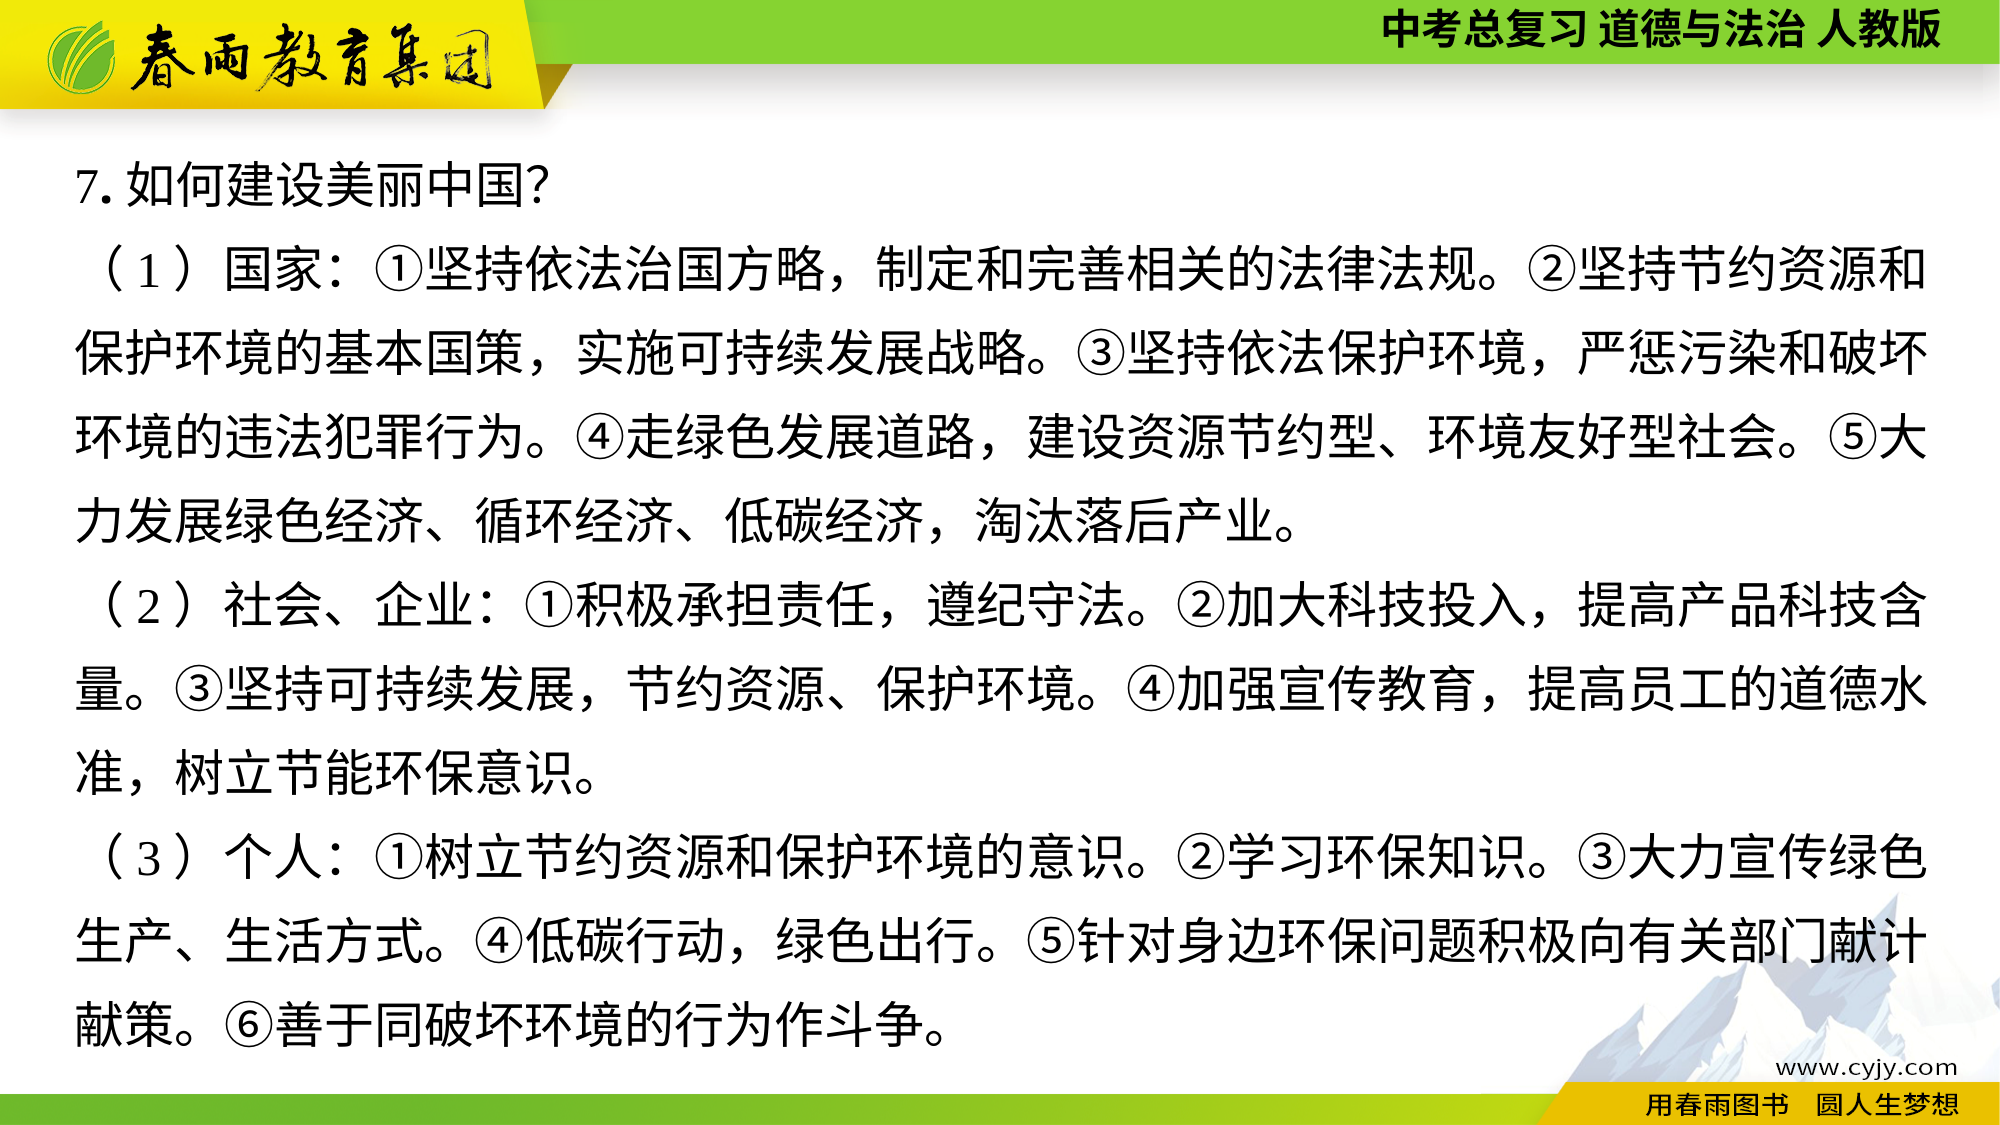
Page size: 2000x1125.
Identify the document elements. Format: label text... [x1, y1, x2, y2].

list 7.如何建设美丽中国？ （1）国家：①坚持依法治国方略，制定和完善相关的法律法规。②坚持节约资源和保护环境的基本国策，实施可持续发展战略。③坚持依法保护环境，严惩污染和破坏环境的违法犯罪行为。④走绿色发展道路，建设资源节约型、环境友好型社会。⑤大力发展绿色经济、循环经济、低碳经济，淘汰落后产业。 （2）社会、企业：①积极承担责任，遵纪守法。②加大科技投入，提高产品科技含量。③坚持可持续发展，节约资源、保护环境。④加强宣传教育，提高员工的道德水准，树立节能环保意识。 （3）个人：①树立节约资源和保护环境的意识。②学习环保知识。③大力宣传绿色生产、生活方式。④低碳行动，绿色出行。⑤针对身边环保问题积极向有关部门献计献策。⑥善于同破坏环境的行为作斗争。 [59, 122, 1944, 1061]
picture [0, 0, 2000, 1125]
